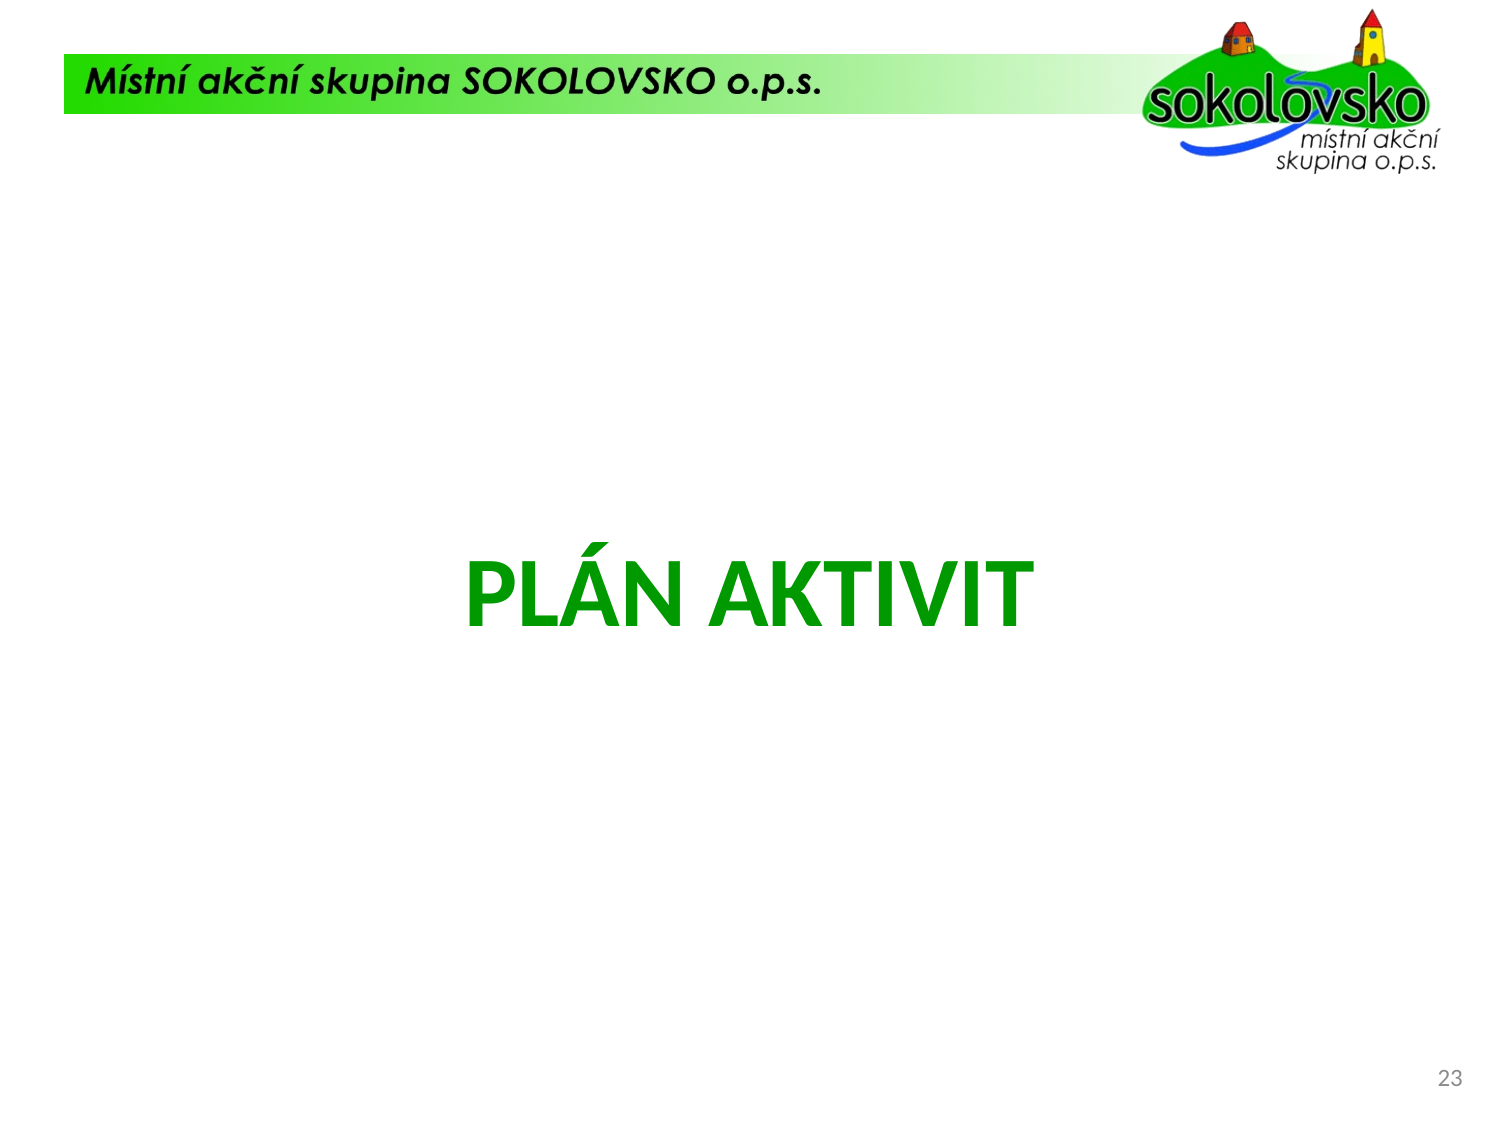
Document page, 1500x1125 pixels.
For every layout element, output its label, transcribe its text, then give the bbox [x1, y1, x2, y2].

slide_number 23 [1128, 1046, 1478, 1107]
list PLÁN AKTIVIT [76, 278, 1424, 1024]
picture [64, 0, 1455, 197]
